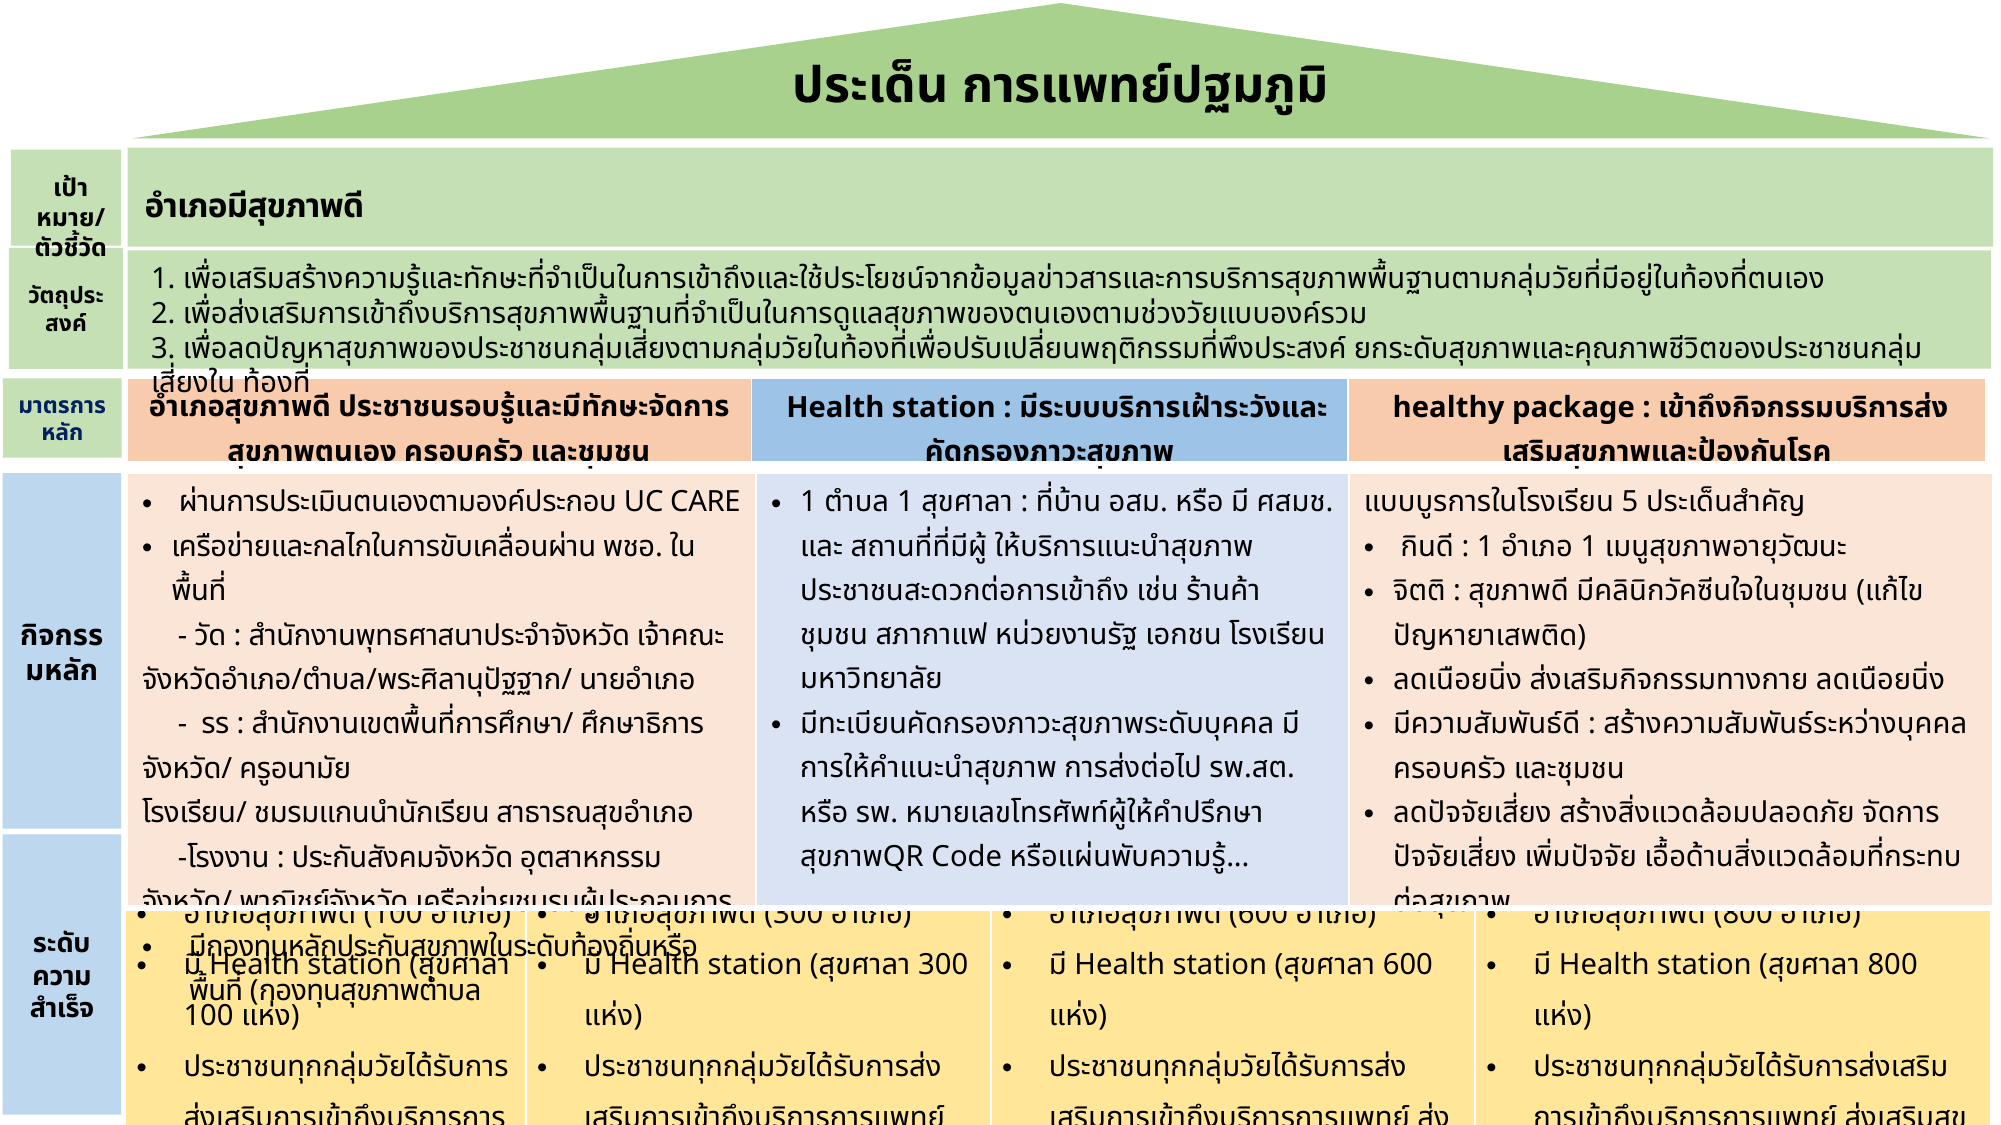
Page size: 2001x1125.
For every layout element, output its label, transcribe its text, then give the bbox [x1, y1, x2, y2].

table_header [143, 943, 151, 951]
text_box เป้าหมาย/ตัวชี้วัด [18, 164, 123, 269]
table_header 1 ตำบล 1 สุขศาลา : ที่บ้าน อสม. หรือ มี ศสมช. และ สถานที่ที่มีผู้ ให้บริการแนะนำสุขภาพ ประชาชนสะดวกต่อการเข้าถึง เช่น ร้านค้า ชุมชน สภากาแฟ หน่วยงานรัฐ เอกชน โรงเรียน มหาวิทยาลัย มีทะเบียนคัดกรองภาวะสุขภาพระดับบุคคล มีการให้คำแนะนำสุขภาพ การส่งต่อไป รพ.สต. หรือ รพ. หมายเลขโทรศัพท์ผู้ให้คำปรึกษา สุขภาพQR Code หรือแผ่นพับความรู้... [757, 474, 1348, 905]
text_box กิจกรรมหลัก [2, 472, 122, 830]
text_box [127, 147, 1994, 248]
table_header ไตรมาส 2 (6 เดือน) อำเภอสุขภาพดี (300 อำเภอ) มี Health station (สุขศาลา 300 แห่ง) ประชาชนทุกกลุ่มวัยได้รับการส่งเสริมการเข้าถึงบริการการแพทย์ ส่งเสริมสุขภาพ ป้องกันโรค สิ่งแวดล้อมเพิ่มขึ้น (ร้อยละ 80) [527, 911, 990, 1125]
table_header ผ่านการประเมินตนเองตามองค์ประกอบ UC CARE เครือข่ายและกลไกในการขับเคลื่อนผ่าน พชอ. ในพื้นที่ - วัด : สำนักงานพุทธศาสนาประจำจังหวัด เจ้าคณะจังหวัดอำเภอ/ตำบล/พระศิลานุปัฐฐาก/ นายอำเภอ - รร : สำนักงานเขตพื้นที่การศึกษา/ ศึกษาธิการจังหวัด/ ครูอนามัย โรงเรียน/ ชมรมแกนนำนักเรียน สาธารณสุขอำเภอ -โรงงาน : ประกันสังคมจังหวัด อุตสาหกรรมจังหวัด/ พาณิชย์จังหวัด เครือข่ายชมรมผู้ประกอบการ มีกองทุนหลักประกันสุขภาพในระดับท้องถิ่นหรือพื้นที่ (กองทุนสุขภาพตำบล [128, 474, 755, 905]
table_header ไตรมาส 3 (9 เดือน) อำเภอสุขภาพดี (600 อำเภอ) มี Health station (สุขศาลา 600 แห่ง) ประชาชนทุกกลุ่มวัยได้รับการส่งเสริมการเข้าถึงบริการการแพทย์ ส่งเสริมสุขภาพ ป้องกันโรค สิ่งแวดล้อมเพิ่มขึ้น (ร้อยละ 82) [992, 911, 1474, 1125]
table_header ไตรมาส 1 (3 เดือน) อำเภอสุขภาพดี (100 อำเภอ) มี Health station (สุขศาลา 100 แห่ง) ประชาชนทุกกลุ่มวัยได้รับการส่งเสริมการเข้าถึงบริการการแพทย์ ส่งเสริมสุขภาพ ป้องกันโรค สิ่งแวดล้อมเพิ่มขึ้น (ร้อยละ 78) [126, 911, 525, 1125]
text_box อำเภอมีสุขภาพดี [129, 177, 1981, 232]
text_box วัตถุประสงค์ [8, 247, 124, 370]
text_box ระดับความสำเร็จ [2, 833, 122, 1116]
table_header แบบบูรการในโรงเรียน 5 ประเด็นสำคัญ กินดี : 1 อำเภอ 1 เมนูสุขภาพอายุวัฒนะ จิตติ : สุขภาพดี มีคลินิกวัคซีนใจในชุมชน (แก้ไขปัญหายาเสพติด) ลดเนือยนิ่ง ส่งเสริมกิจกรรมทางกาย ลดเนือยนิ่ง มีความสัมพันธ์ดี : สร้างความสัมพันธ์ระหว่างบุคคล ครอบครัว และชุมชน ลดปัจจัยเสี่ยง สร้างสิ่งแวดล้อมปลอดภัย จัดการปัจจัยเสี่ยง เพิ่มปัจจัย เอื้อด้านสิ่งแวดล้อมที่กระทบต่อสุขภาพ [1350, 474, 1992, 905]
table_header healthy package : เข้าถึงกิจกรรมบริการส่งเสริมสุขภาพและป้องกันโรค [1349, 379, 1985, 461]
text_box 1. เพื่อเสริมสร้างความรู้และทักษะที่จำเป็นในการเข้าถึงและใช้ประโยชน์จากข้อมูลข่าวสารและการบริการสุขภาพพื้นฐานตามกลุ่มวัยที่มีอยู่ในท้องที่ตนเอง 2. เพื่อส่งเสริมการเข้าถึงบริการสุขภาพพื้นฐานที่จำเป็นในการดูแลสุขภาพของตนเองตามช่วงวัยแบบองค์รวม 3. เพื่อลดปัญหาสุขภาพของประชาชนกลุ่มเสี่ยงตามกลุ่มวัยในท้องที่เพื่อปรับเปลี่ยนพฤติกรรมที่พึงประสงค์ ยกระดับสุขภาพและคุณภาพชีวิตของประชาชนกลุ่มเสี่ยงใน ท้องที่ [136, 251, 1981, 407]
table_header Health station : มีระบบบริการเฝ้าระวังและ คัดกรองภาวะสุขภาพ [752, 407, 1347, 461]
table_header ไตรมาส 4 (12 เดือน) อำเภอสุขภาพดี (800 อำเภอ) มี Health station (สุขศาลา 800 แห่ง) ประชาชนทุกกลุ่มวัยได้รับการส่งเสริมการเข้าถึงบริการการแพทย์ ส่งเสริมสุขภาพ ป้องกันโรค สิ่งแวดล้อมเพิ่มขึ้น (ร้อยละ 84) [1476, 911, 1990, 1125]
text_box [10, 149, 122, 247]
text_box ประเด็น การแพทย์ปฐมภูมิ [132, 1, 1990, 140]
text_box มาตรการหลัก [2, 377, 123, 459]
table_header อำเภอสุขภาพดี ประชาชนรอบรู้และมีทักษะจัดการสุขภาพตนเอง ครอบครัว และชุมชน [128, 379, 751, 461]
text_box [127, 249, 1992, 370]
